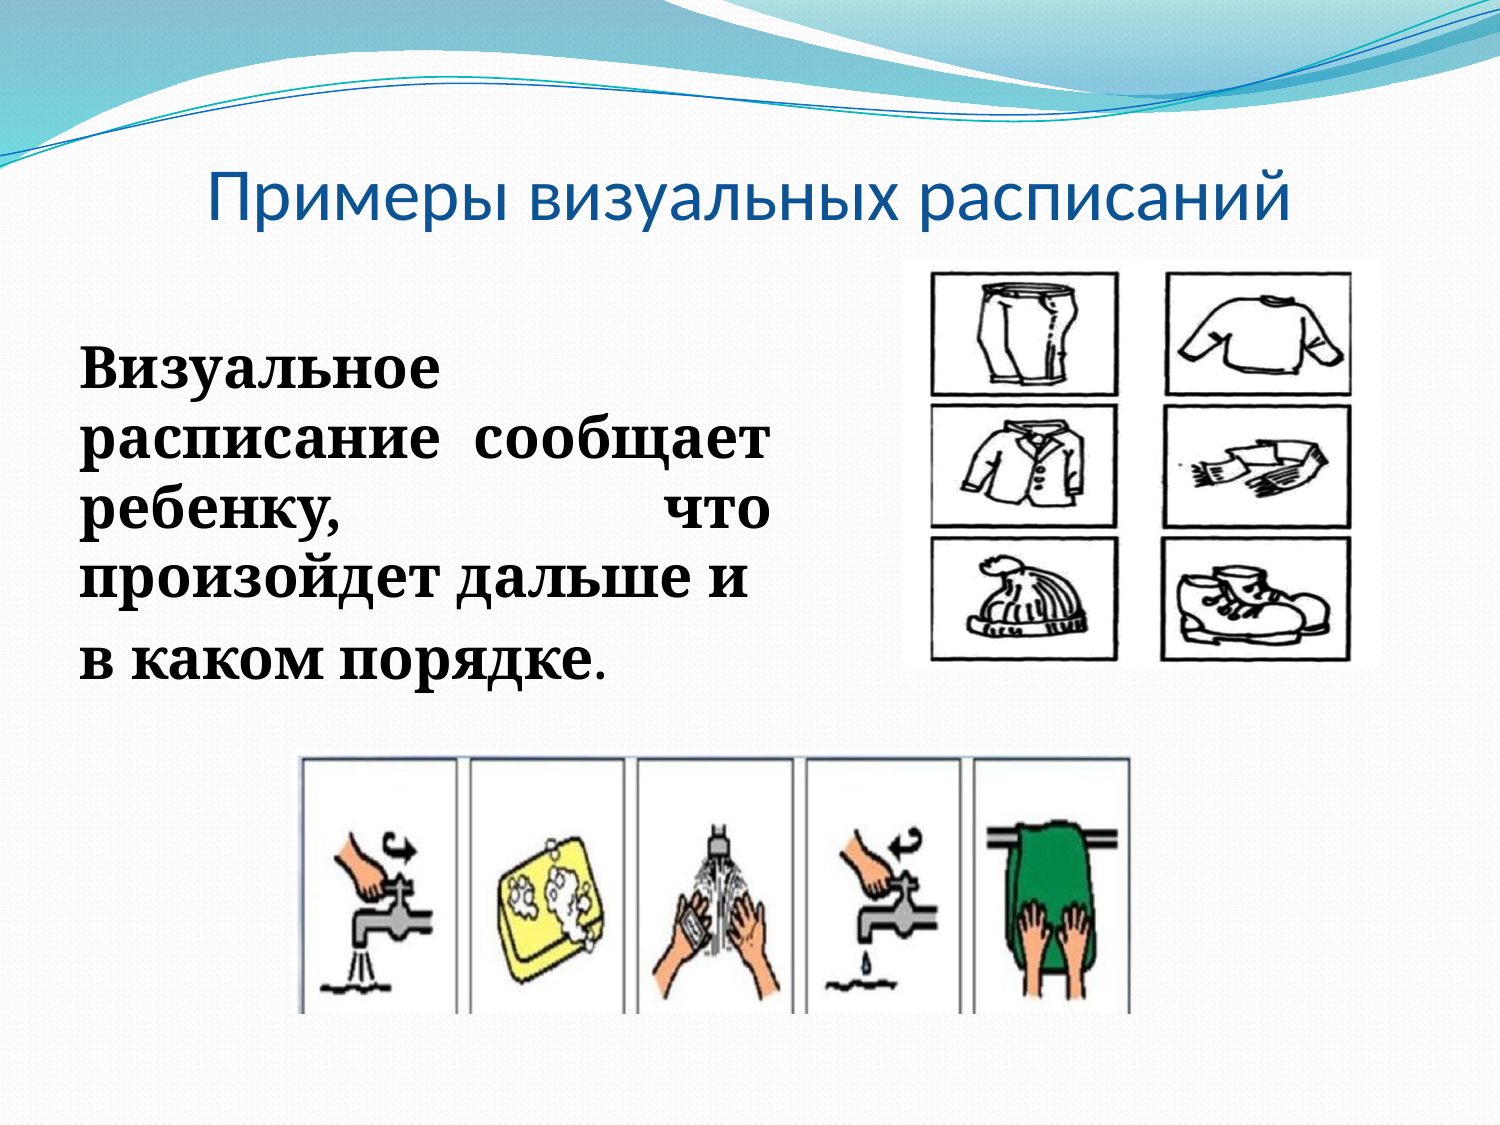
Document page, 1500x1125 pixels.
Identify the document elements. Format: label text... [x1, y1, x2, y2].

title Примеры визуальных расписаний [0, 0, 1500, 236]
picture [902, 257, 1381, 669]
list Визуальное расписание сообщает ребенку, что произойдет дальше и в каком порядке. [76, 322, 776, 1014]
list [292, 749, 1132, 1014]
